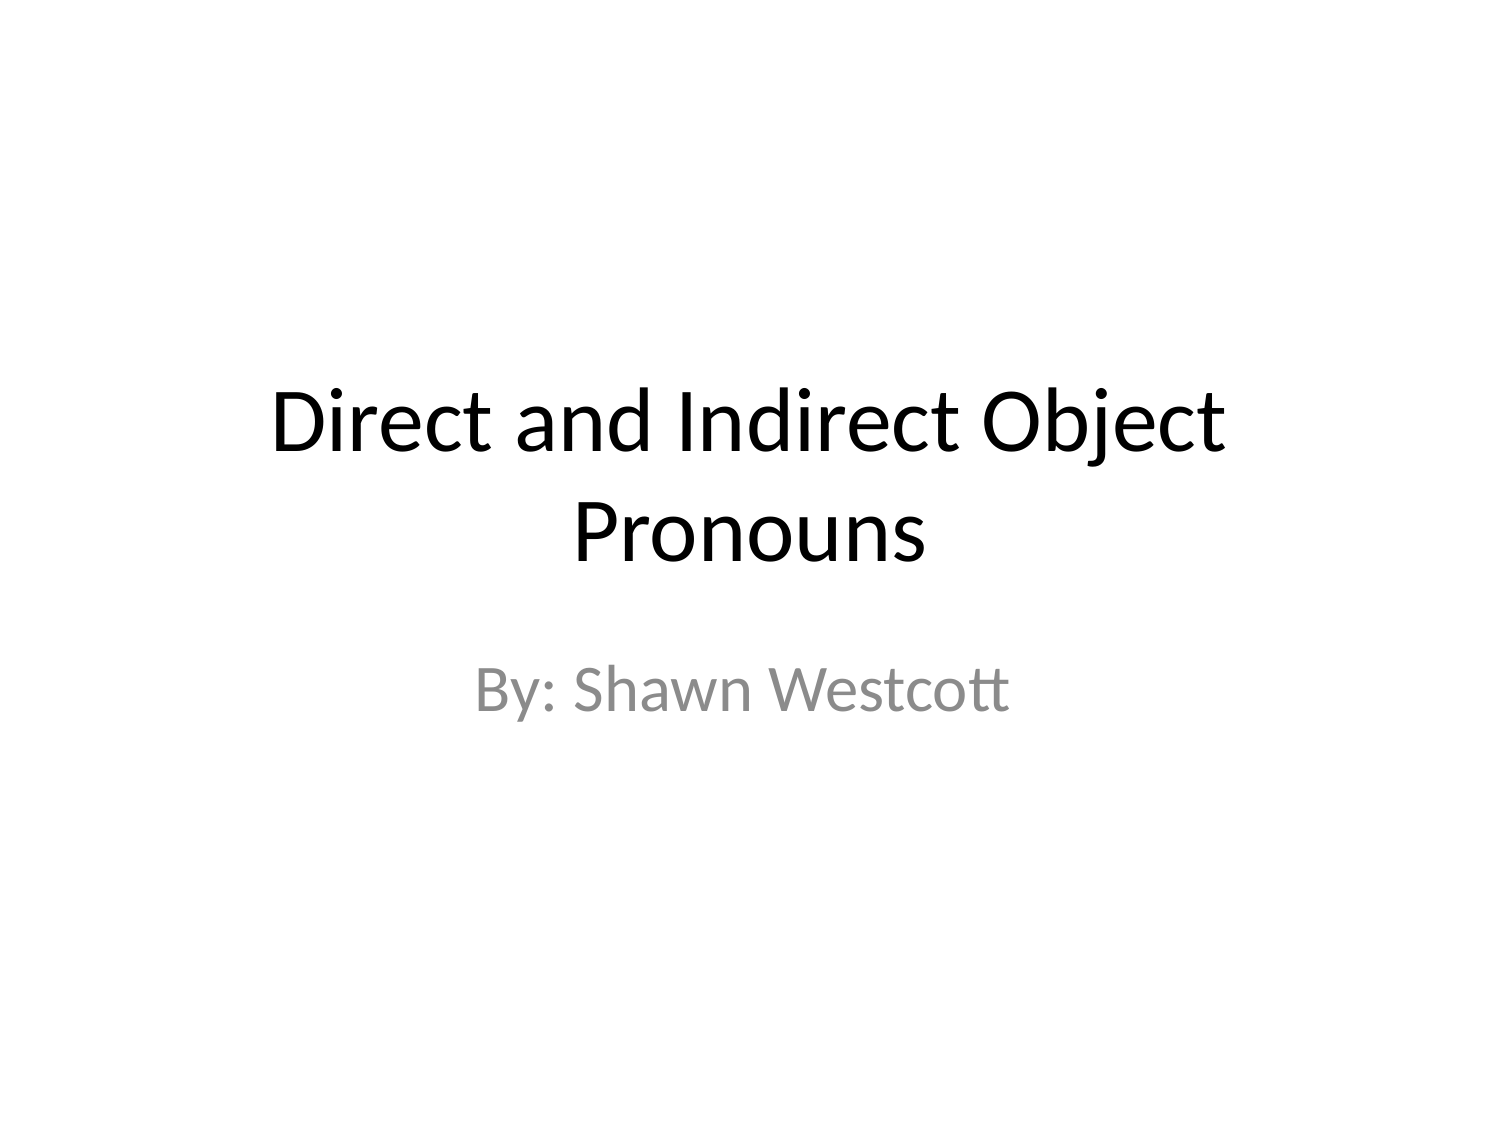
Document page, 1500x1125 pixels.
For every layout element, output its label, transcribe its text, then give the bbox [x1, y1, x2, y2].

title Direct and Indirect Object Pronouns [112, 349, 1388, 591]
subtitle By: Shawn Westcott [224, 637, 1276, 926]
